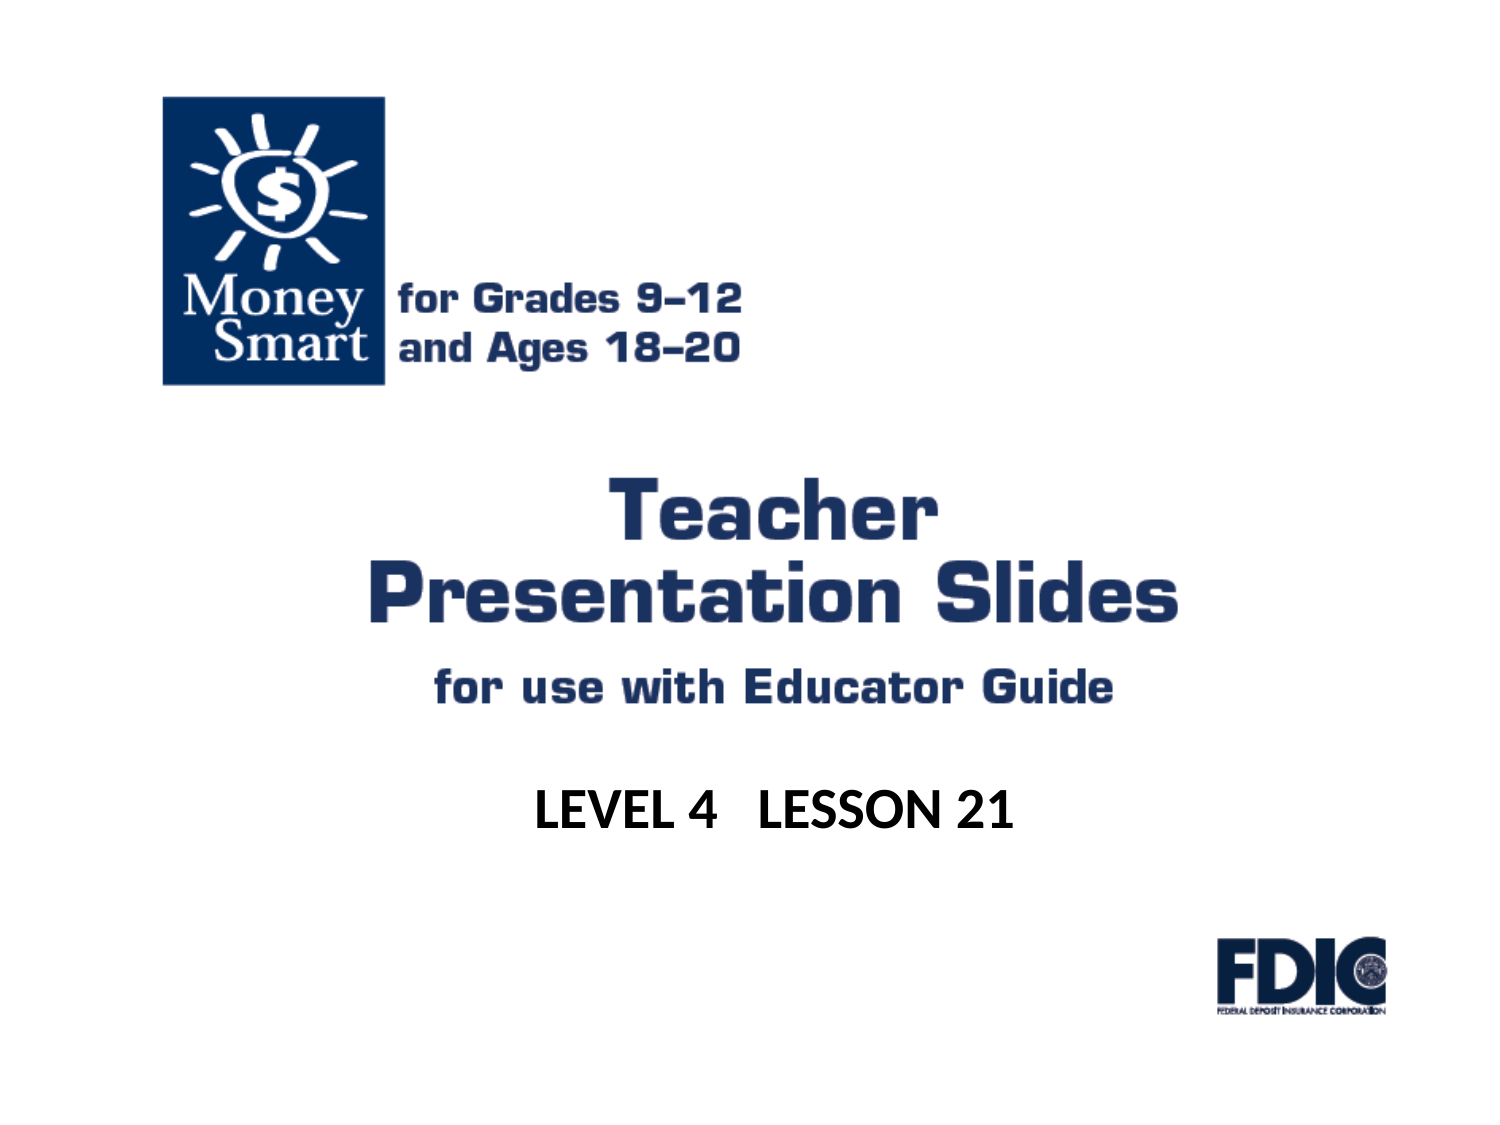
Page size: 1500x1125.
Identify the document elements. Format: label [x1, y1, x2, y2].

picture [124, 50, 1413, 1046]
